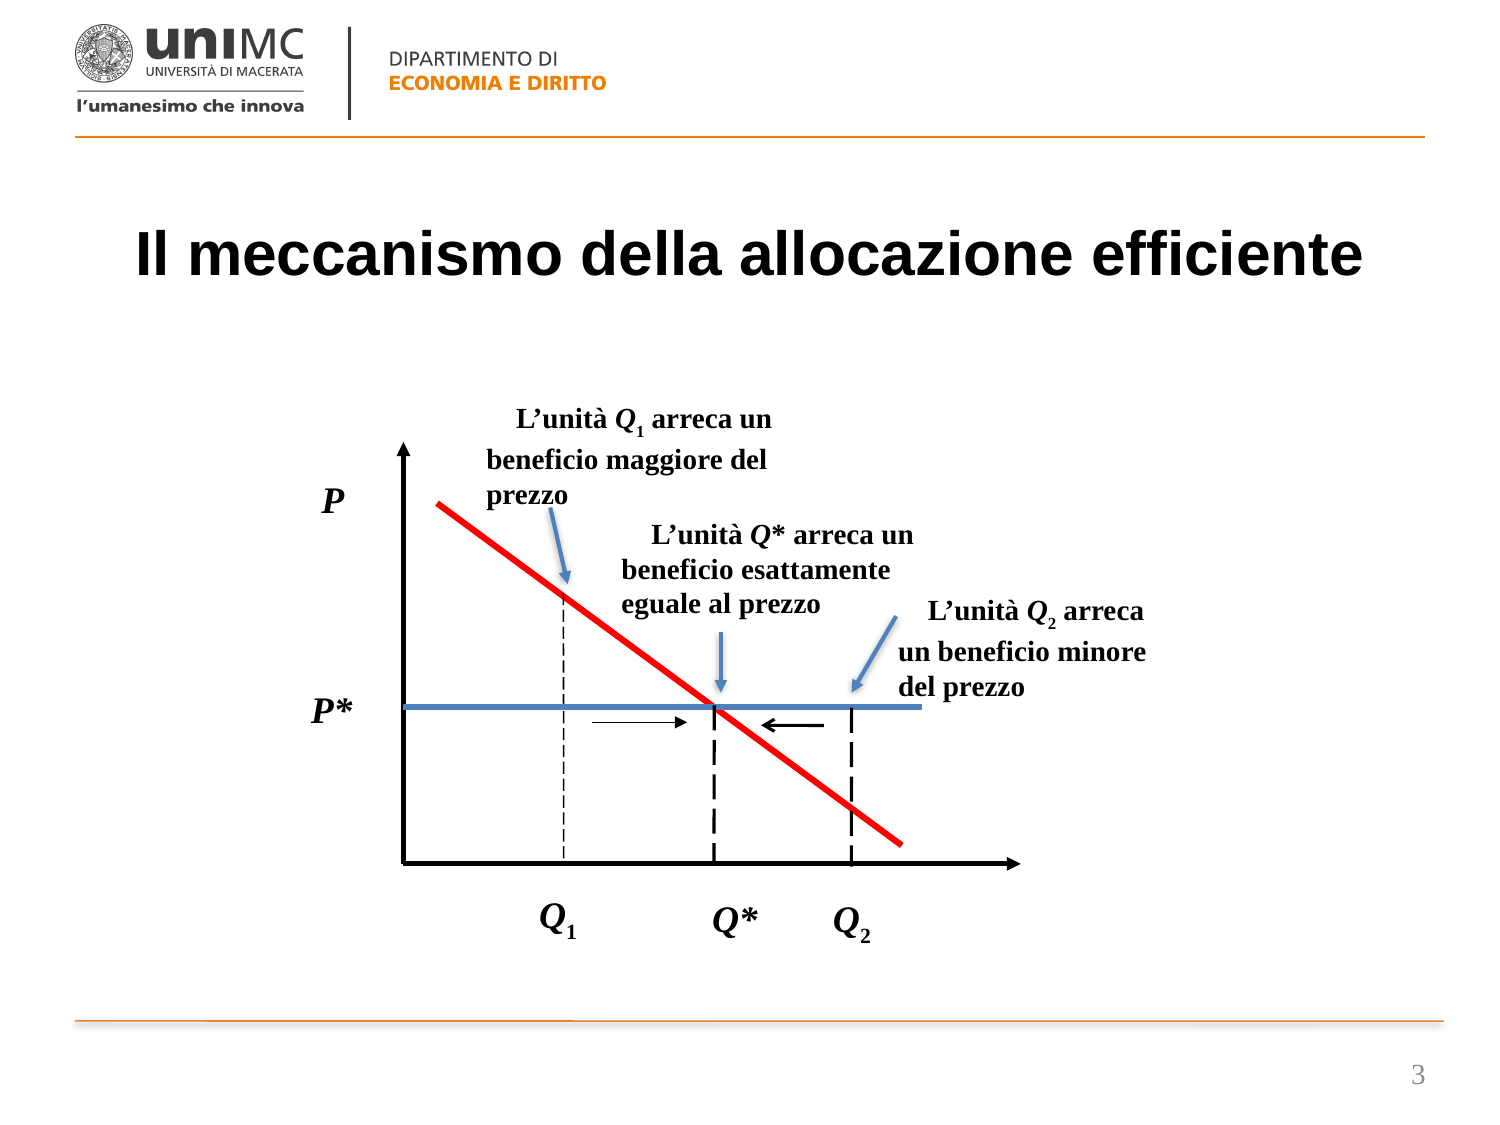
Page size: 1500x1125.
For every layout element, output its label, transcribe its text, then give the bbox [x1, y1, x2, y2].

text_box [550, 507, 568, 585]
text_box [851, 615, 897, 693]
picture [75, 24, 1425, 138]
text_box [266, 391, 1022, 948]
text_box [606, 507, 932, 937]
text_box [937, 583, 1184, 937]
slide_number 3 [1091, 1042, 1442, 1103]
title Il meccanismo della allocazione efficiente [75, 205, 1425, 297]
